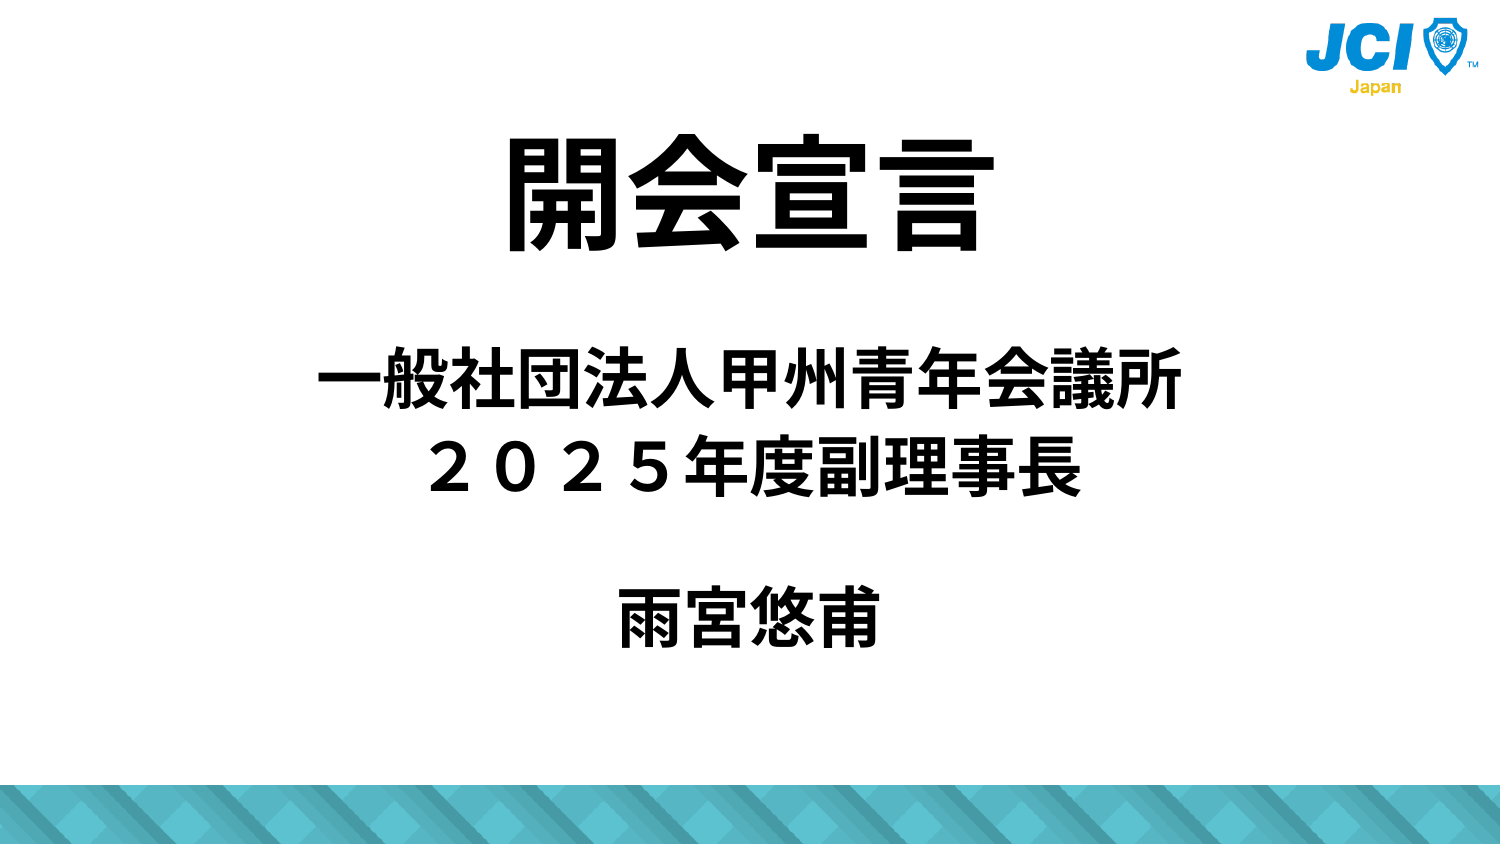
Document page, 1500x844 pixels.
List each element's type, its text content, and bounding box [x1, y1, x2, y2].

list 開会宣言 一般社団法人甲州青年会議所 ２０２５年度副理事長 雨宮悠甫 [103, 125, 1397, 719]
picture [0, 0, 1500, 844]
